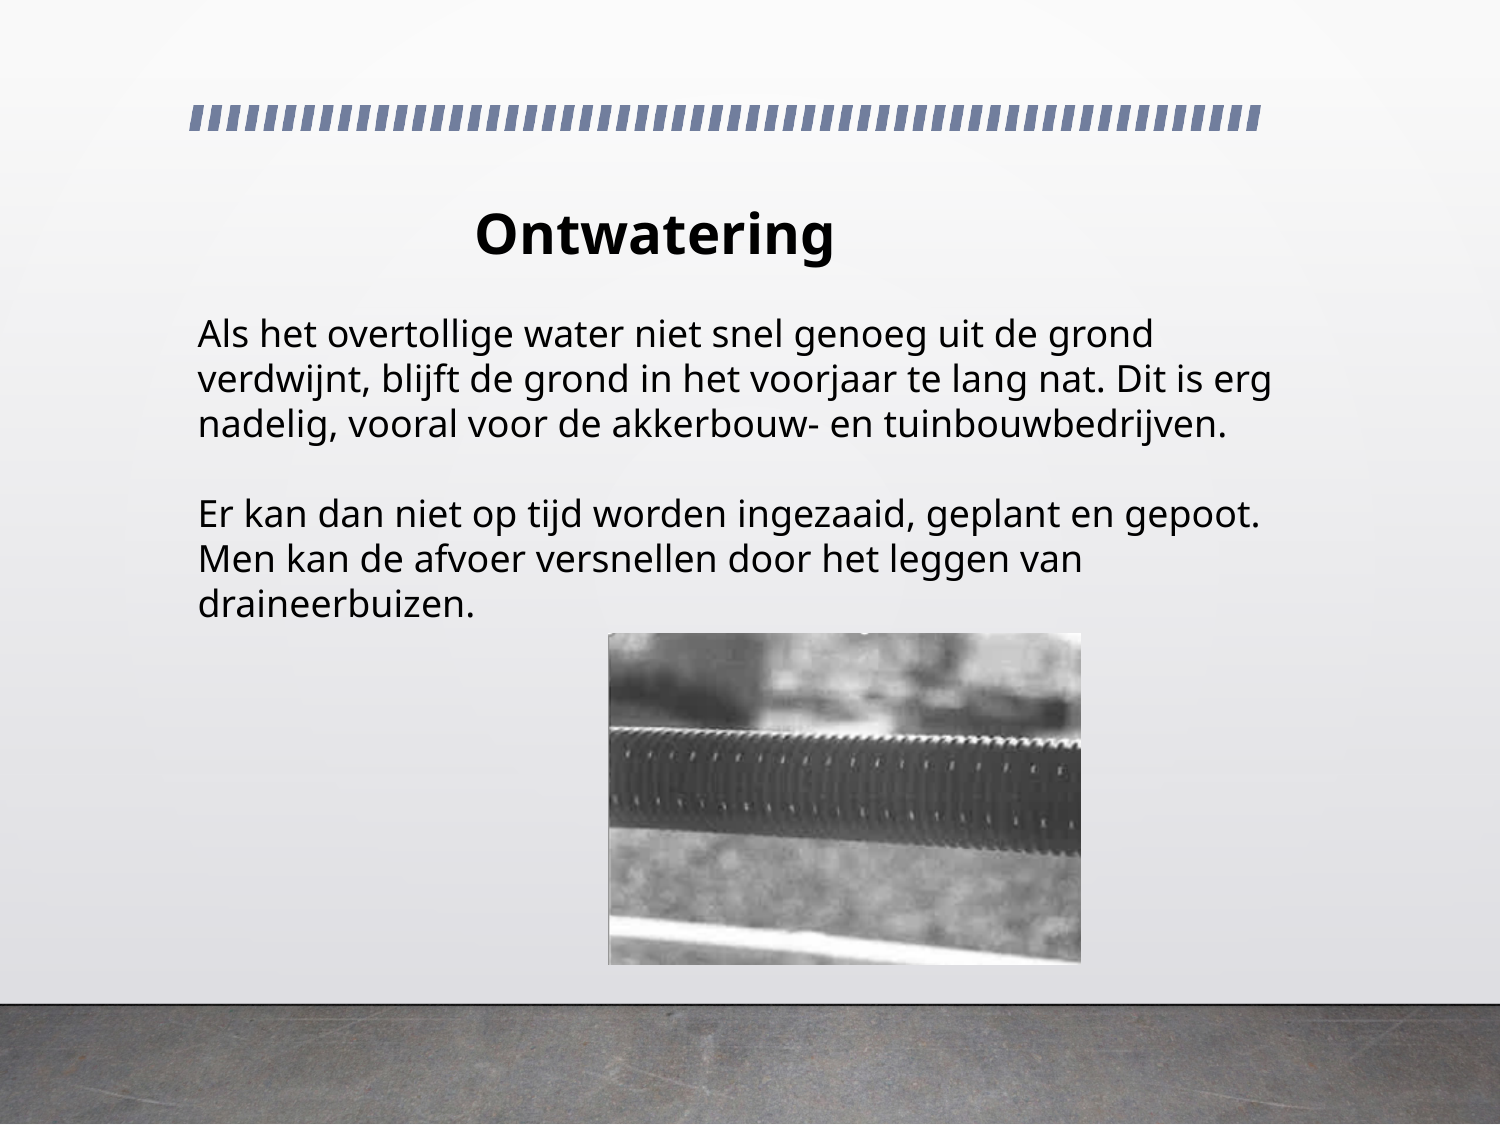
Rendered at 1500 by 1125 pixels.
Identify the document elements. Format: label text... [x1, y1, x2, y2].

title Ontwatering [112, 125, 1199, 268]
picture [0, 1004, 1500, 1124]
picture [608, 633, 1081, 965]
text_box Als het overtollige water niet snel genoeg uit de grond verdwijnt, blijft de grond in het voorjaar te lang nat. Dit is erg nadelig, vooral voor de akkerbouw- en tuinbouwbedrijven. Er kan dan niet op tijd worden ingezaaid, geplant en gepoot. Men kan de afvoer versnellen door het leggen van draineerbuizen. [182, 302, 1294, 633]
